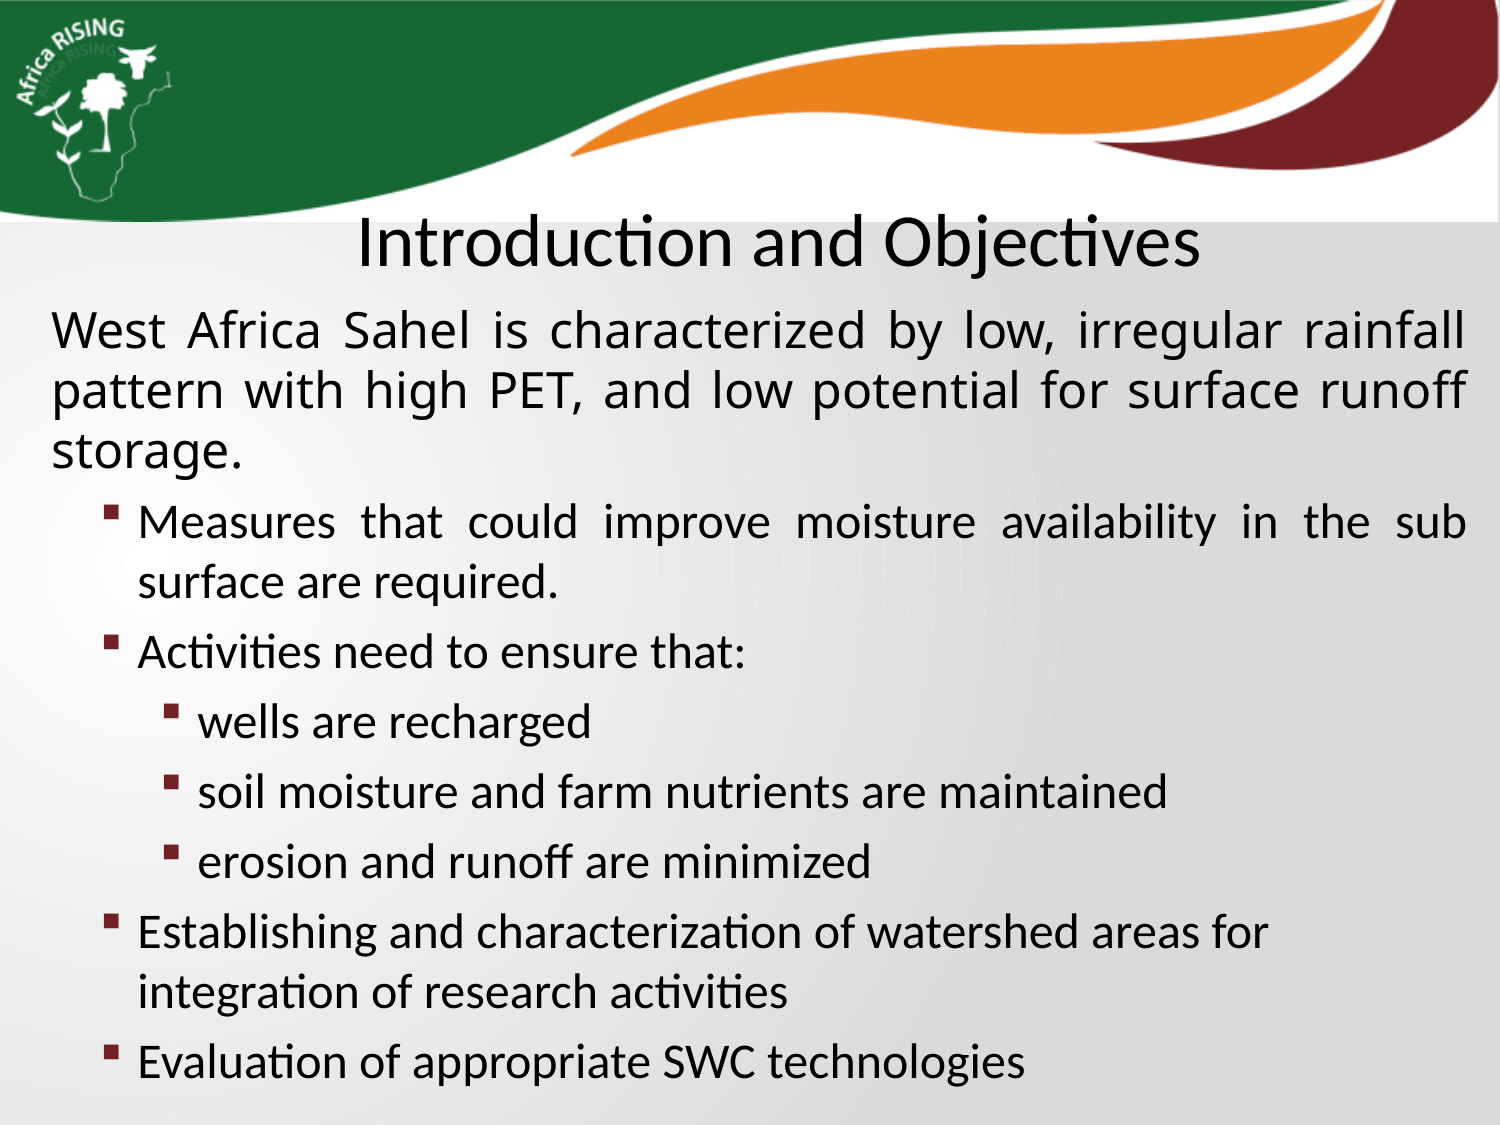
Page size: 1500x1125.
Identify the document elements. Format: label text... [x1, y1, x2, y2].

list West Africa Sahel is characterized by low, irregular rainfall pattern with high PET, and low potential for surface runoff storage. Measures that could improve moisture availability in the sub surface are required. Activities need to ensure that: wells are recharged soil moisture and farm nutrients are maintained erosion and runoff are minimized Establishing and characterization of watershed areas for integration of research activities Evaluation of appropriate SWC technologies [17, 290, 1483, 1125]
picture [0, 0, 1499, 222]
text_box Introduction and Objectives [29, 184, 1500, 290]
